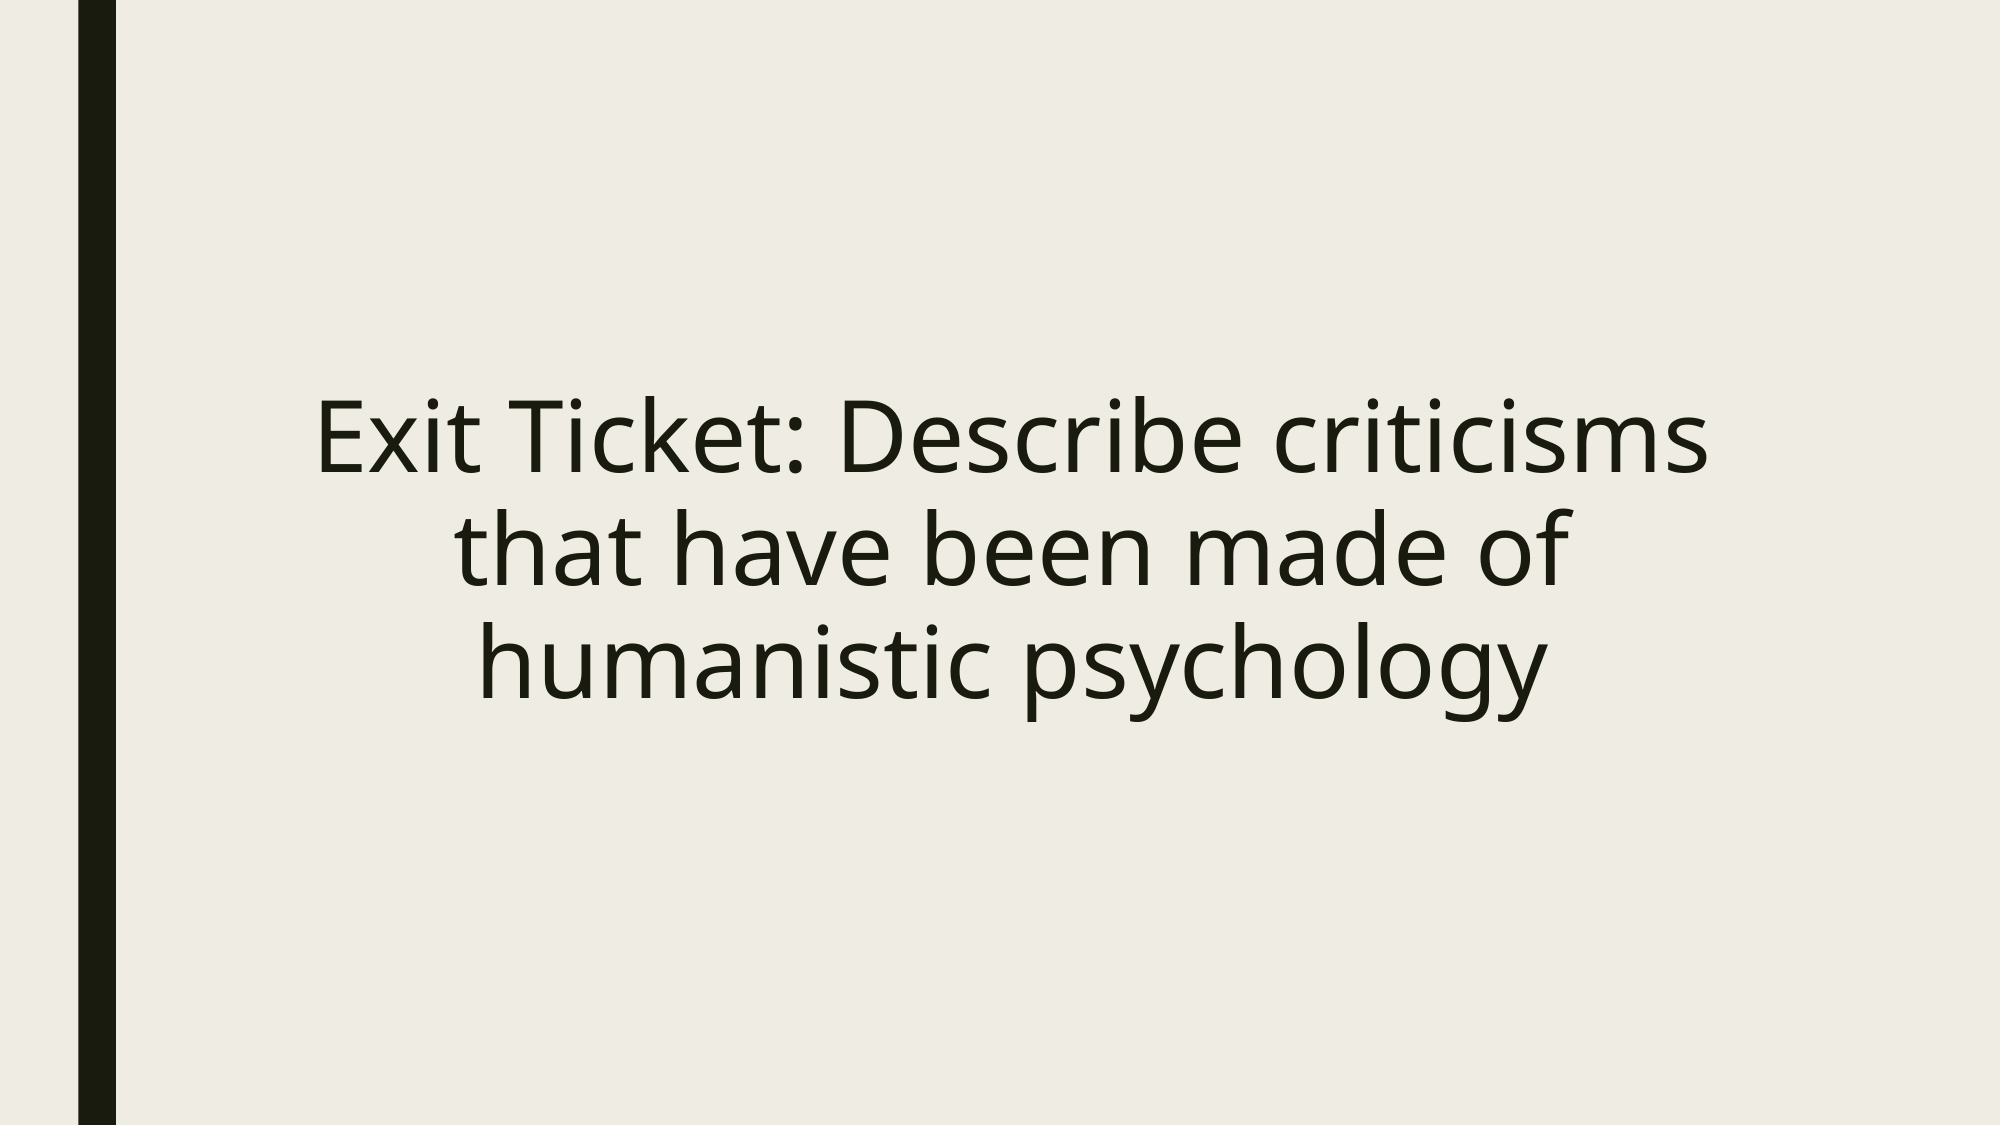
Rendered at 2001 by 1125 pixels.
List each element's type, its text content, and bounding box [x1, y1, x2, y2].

list Exit Ticket: Describe criticisms that have been made of humanistic psychology [225, 375, 1800, 963]
